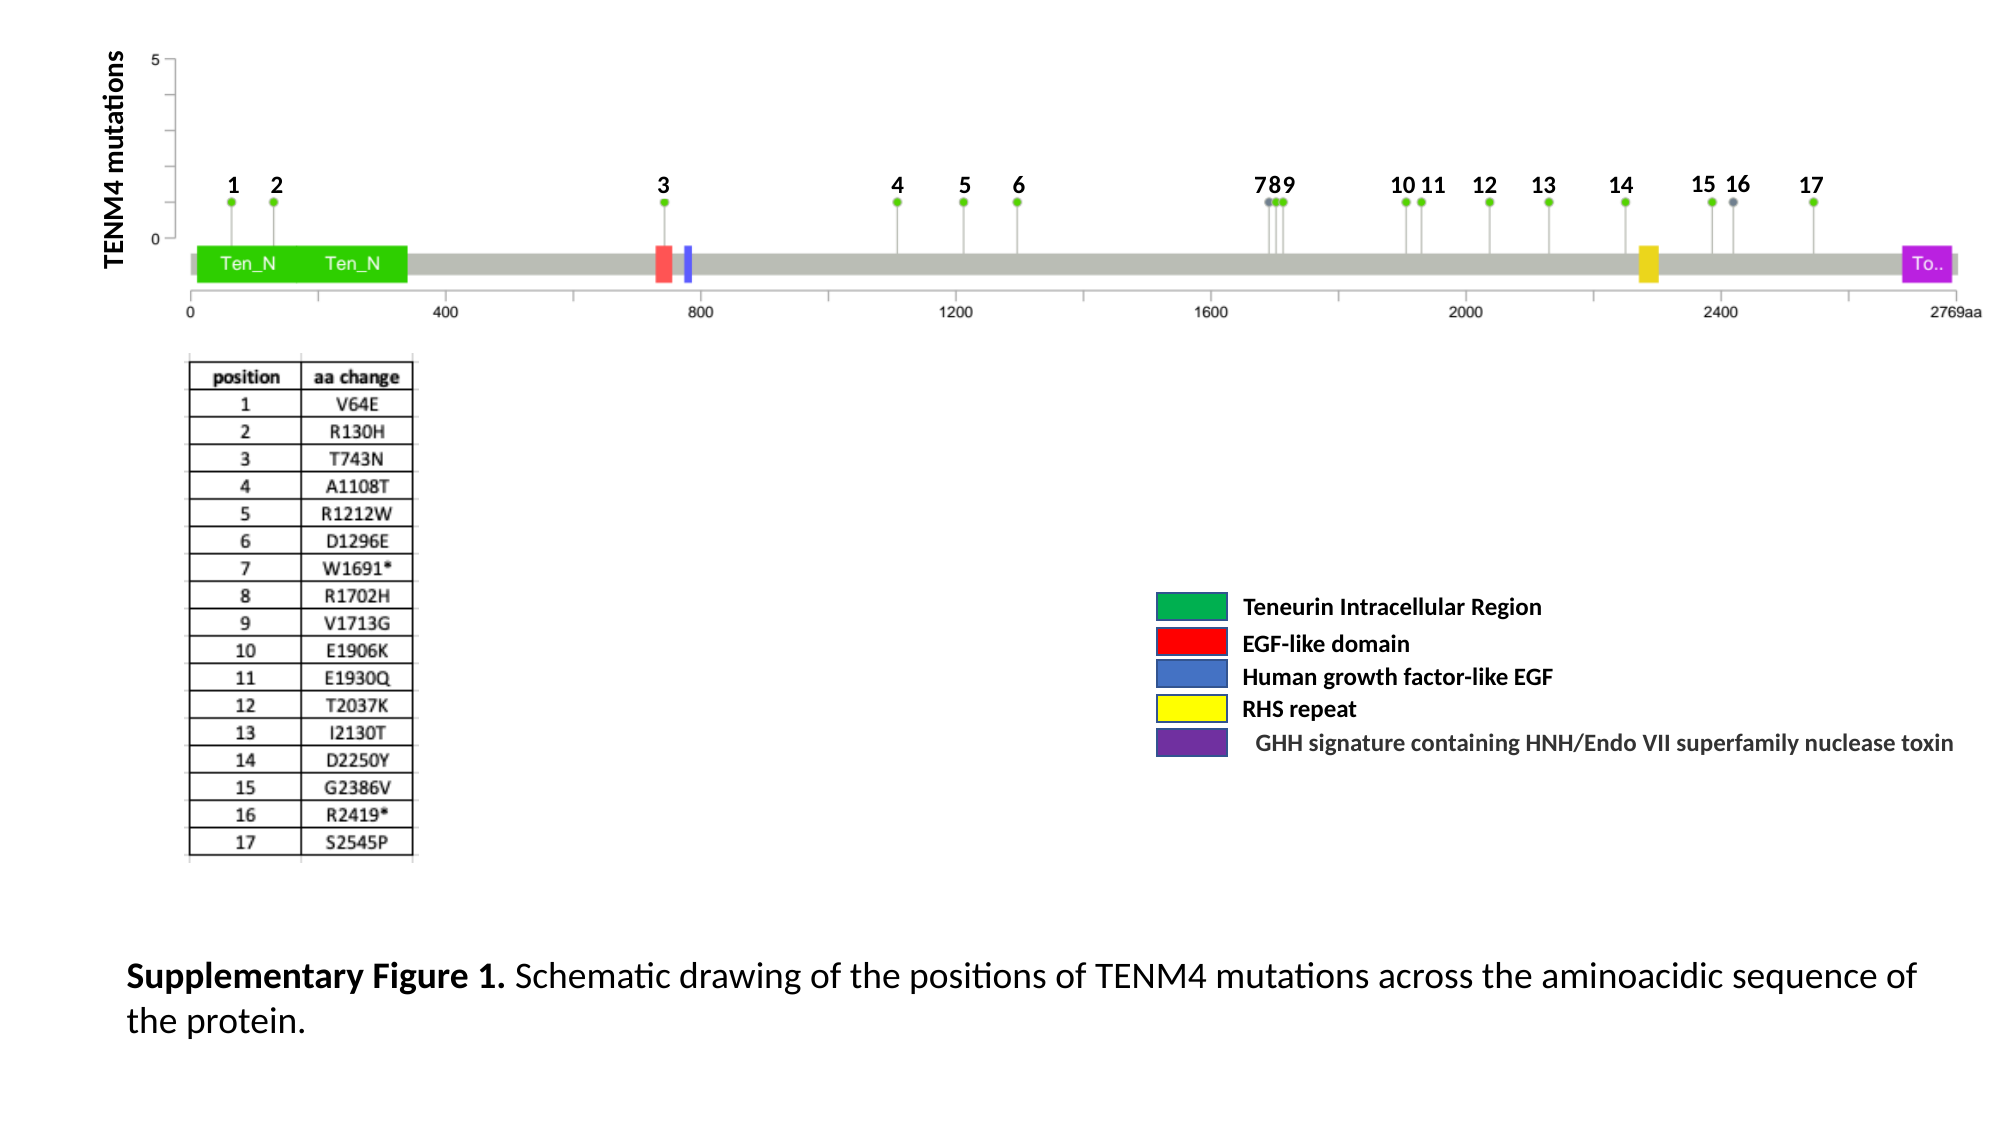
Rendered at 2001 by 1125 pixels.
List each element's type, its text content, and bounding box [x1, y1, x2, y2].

text_box Supplementary Figure 1. Schematic drawing of the positions of TENM4 mutations across the aminoacidic sequence of the protein. [111, 943, 1948, 1049]
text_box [0, 28, 2000, 336]
picture [183, 352, 419, 864]
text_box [1157, 582, 1987, 765]
